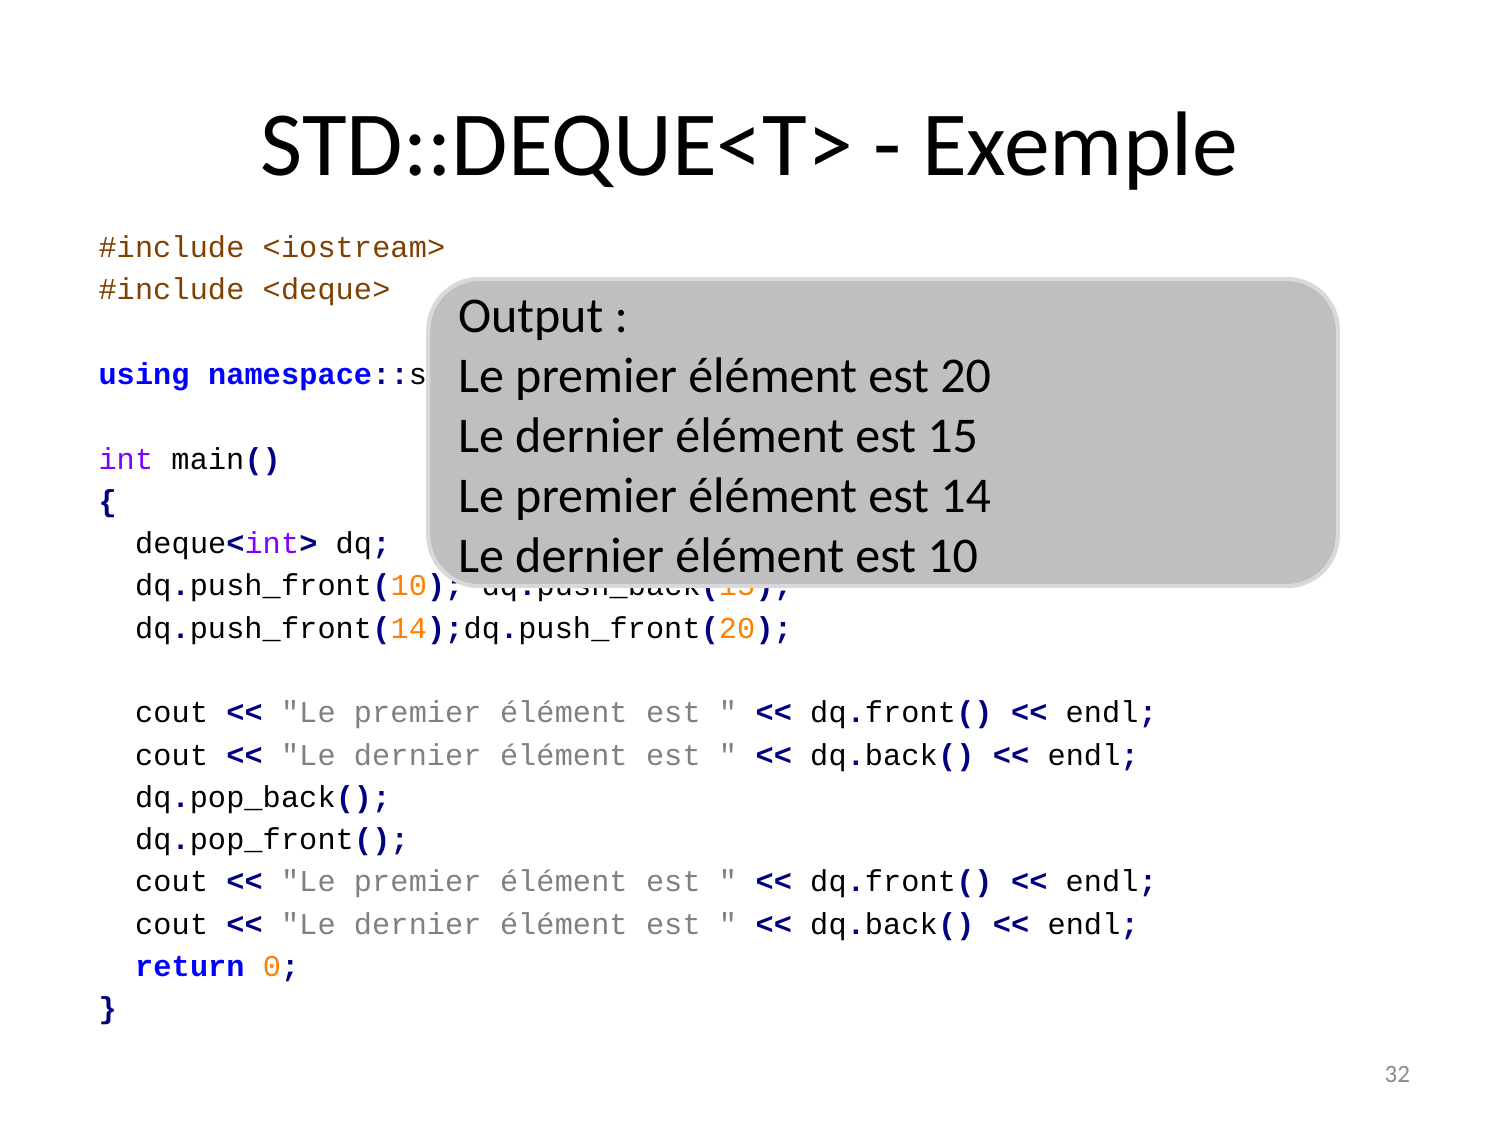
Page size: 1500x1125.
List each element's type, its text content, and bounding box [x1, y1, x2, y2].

title STD::DEQUE<T> - Exemple [75, 45, 1425, 233]
slide_number 32 [1074, 1042, 1425, 1103]
list #include <iostream> #include <deque> using namespace::std; int main() { deque<int> dq; dq.push_front(10); dq.push_back(15); dq.push_front(14);dq.push_front(20); cout << "Le premier élément est " << dq.front() << endl; cout << "Le dernier élément est " << dq.back() << endl; dq.pop_back(); dq.pop_front(); cout << "Le premier élément est " << dq.front() << endl; cout << "Le dernier élément est " << dq.back() << endl; return 0; } [83, 219, 1434, 1035]
text_box Output : Le premier élément est 20 Le dernier élément est 15 Le premier élément est 14 Le dernier élément est 10 [426, 276, 1340, 589]
